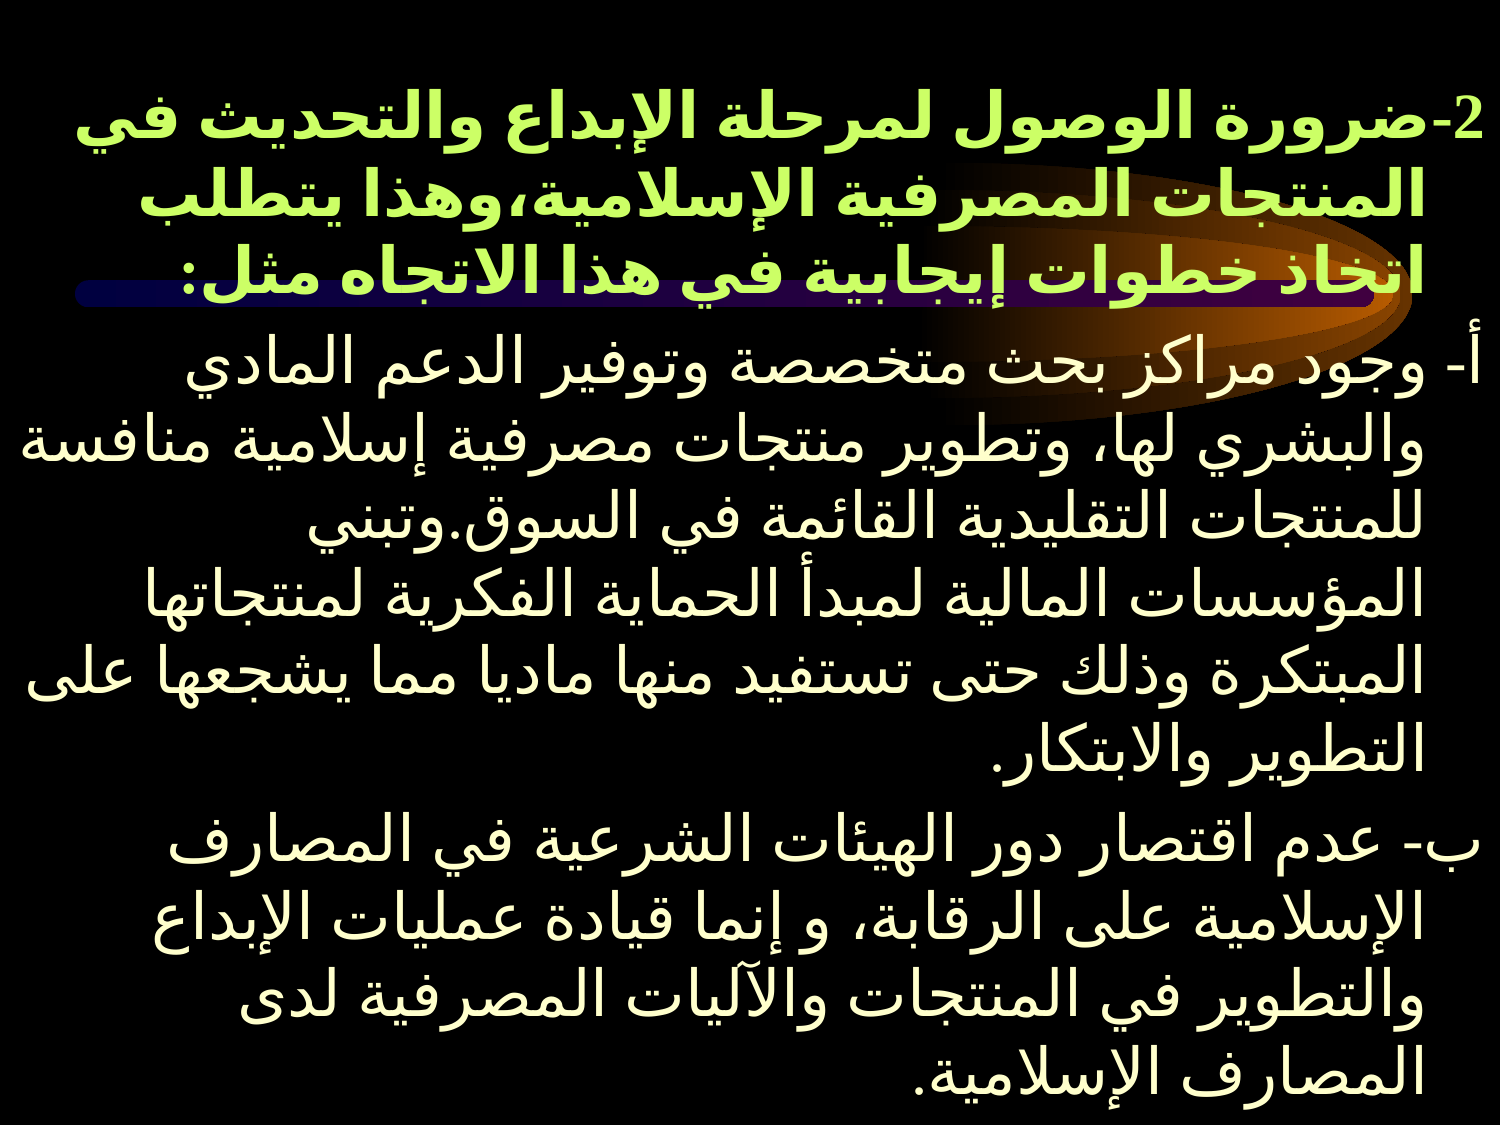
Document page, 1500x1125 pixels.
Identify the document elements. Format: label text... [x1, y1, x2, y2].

list 2-ضرورة الوصول لمرحلة الإبداع والتحديث في المنتجات المصرفية الإسلامية،وهذا يتطلب اتخاذ خطوات إيجابية في هذا الاتجاه مثل: أ- وجود مراكز بحث متخصصة وتوفير الدعم المادي والبشري لها، وتطوير منتجات مصرفية إسلامية منافسة للمنتجات التقليدية القائمة في السوق.وتبني المؤسسات المالية لمبدأ الحماية الفكرية لمنتجاتها المبتكرة وذلك حتى تستفيد منها ماديا مما يشجعها على التطوير والابتكار. ب- عدم اقتصار دور الهيئات الشرعية في المصارف الإسلامية على الرقابة، و إنما قيادة عمليات الإبداع والتطوير في المنتجات والآليات المصرفية لدى المصارف الإسلامية. جـ- قيام الدول العربية والإسلامية بإحلال الاقتصاد المرتكز على الأسس الإسلامية محله اللائق به في الجامعات ومراكز الدراسات والمؤتمرات والندوات ، والعمل على نشره نظرياً وتطبيقياً. [0, 66, 1500, 1125]
